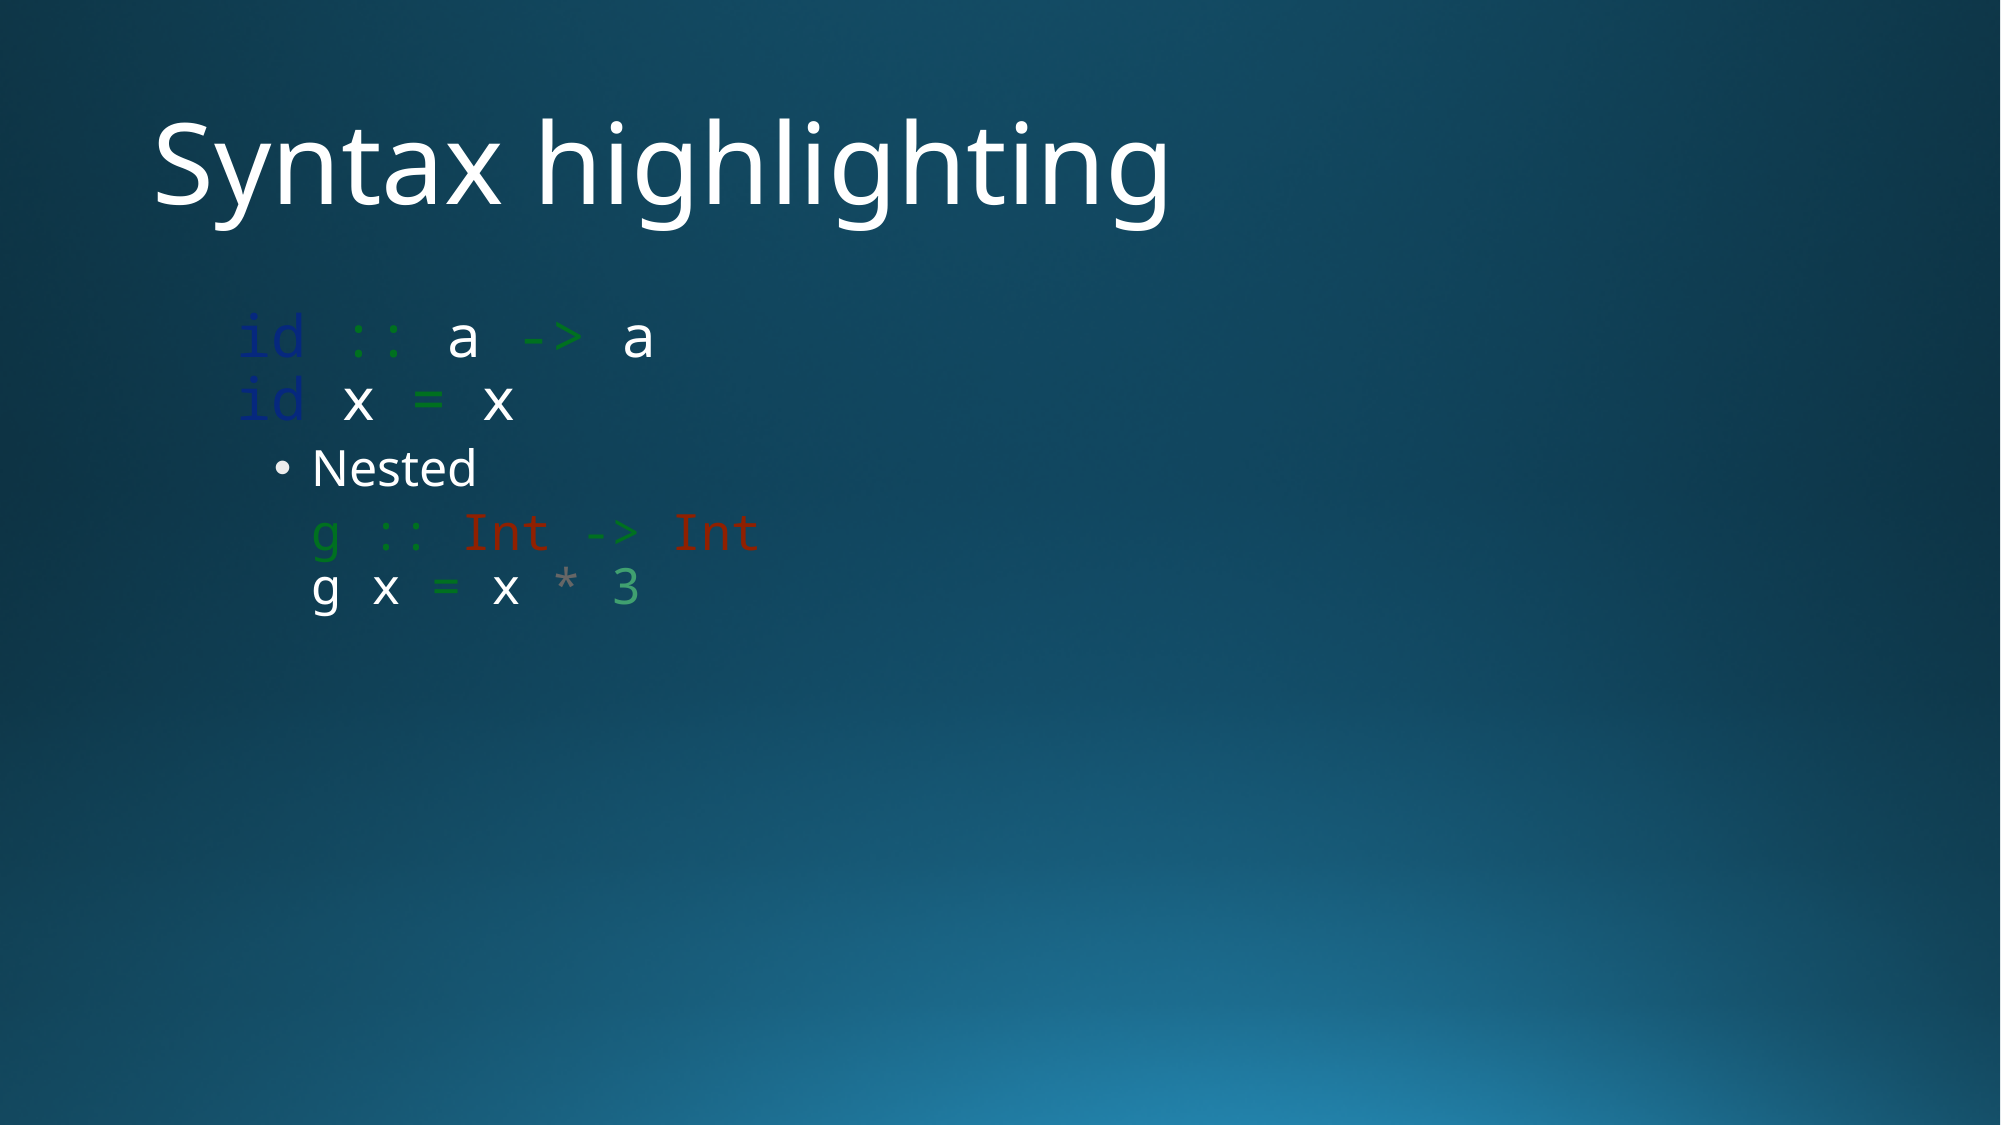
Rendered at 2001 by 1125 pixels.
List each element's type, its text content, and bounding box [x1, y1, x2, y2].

picture [0, 0, 2001, 1125]
list id :: a -> a id x = x Nested g :: Int -> Int g x = x * 3 [183, 299, 1863, 1014]
title Syntax highlighting [137, 59, 1863, 278]
